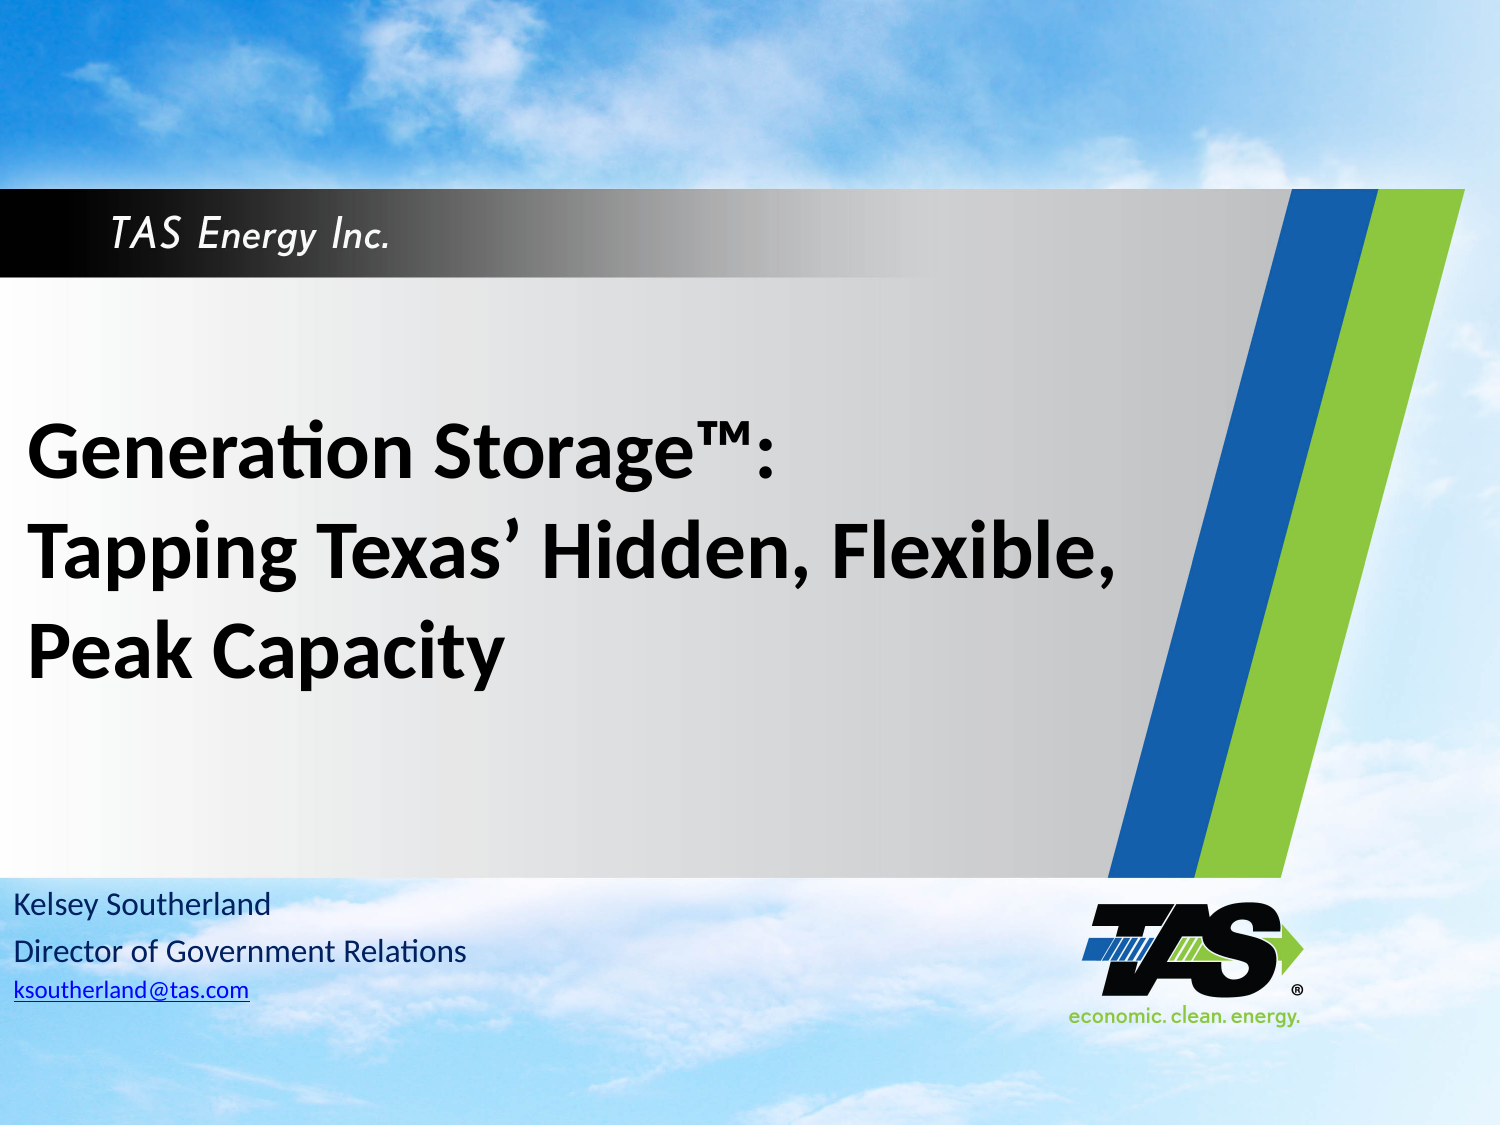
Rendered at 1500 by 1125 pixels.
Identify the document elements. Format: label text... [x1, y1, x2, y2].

subtitle Kelsey Southerland Director of Government Relations ksoutherland@tas.com [0, 875, 1000, 1125]
title Generation Storage™: Tapping Texas’ Hidden, Flexible, Peak Capacity [12, 425, 1288, 667]
picture [0, 0, 1500, 1125]
